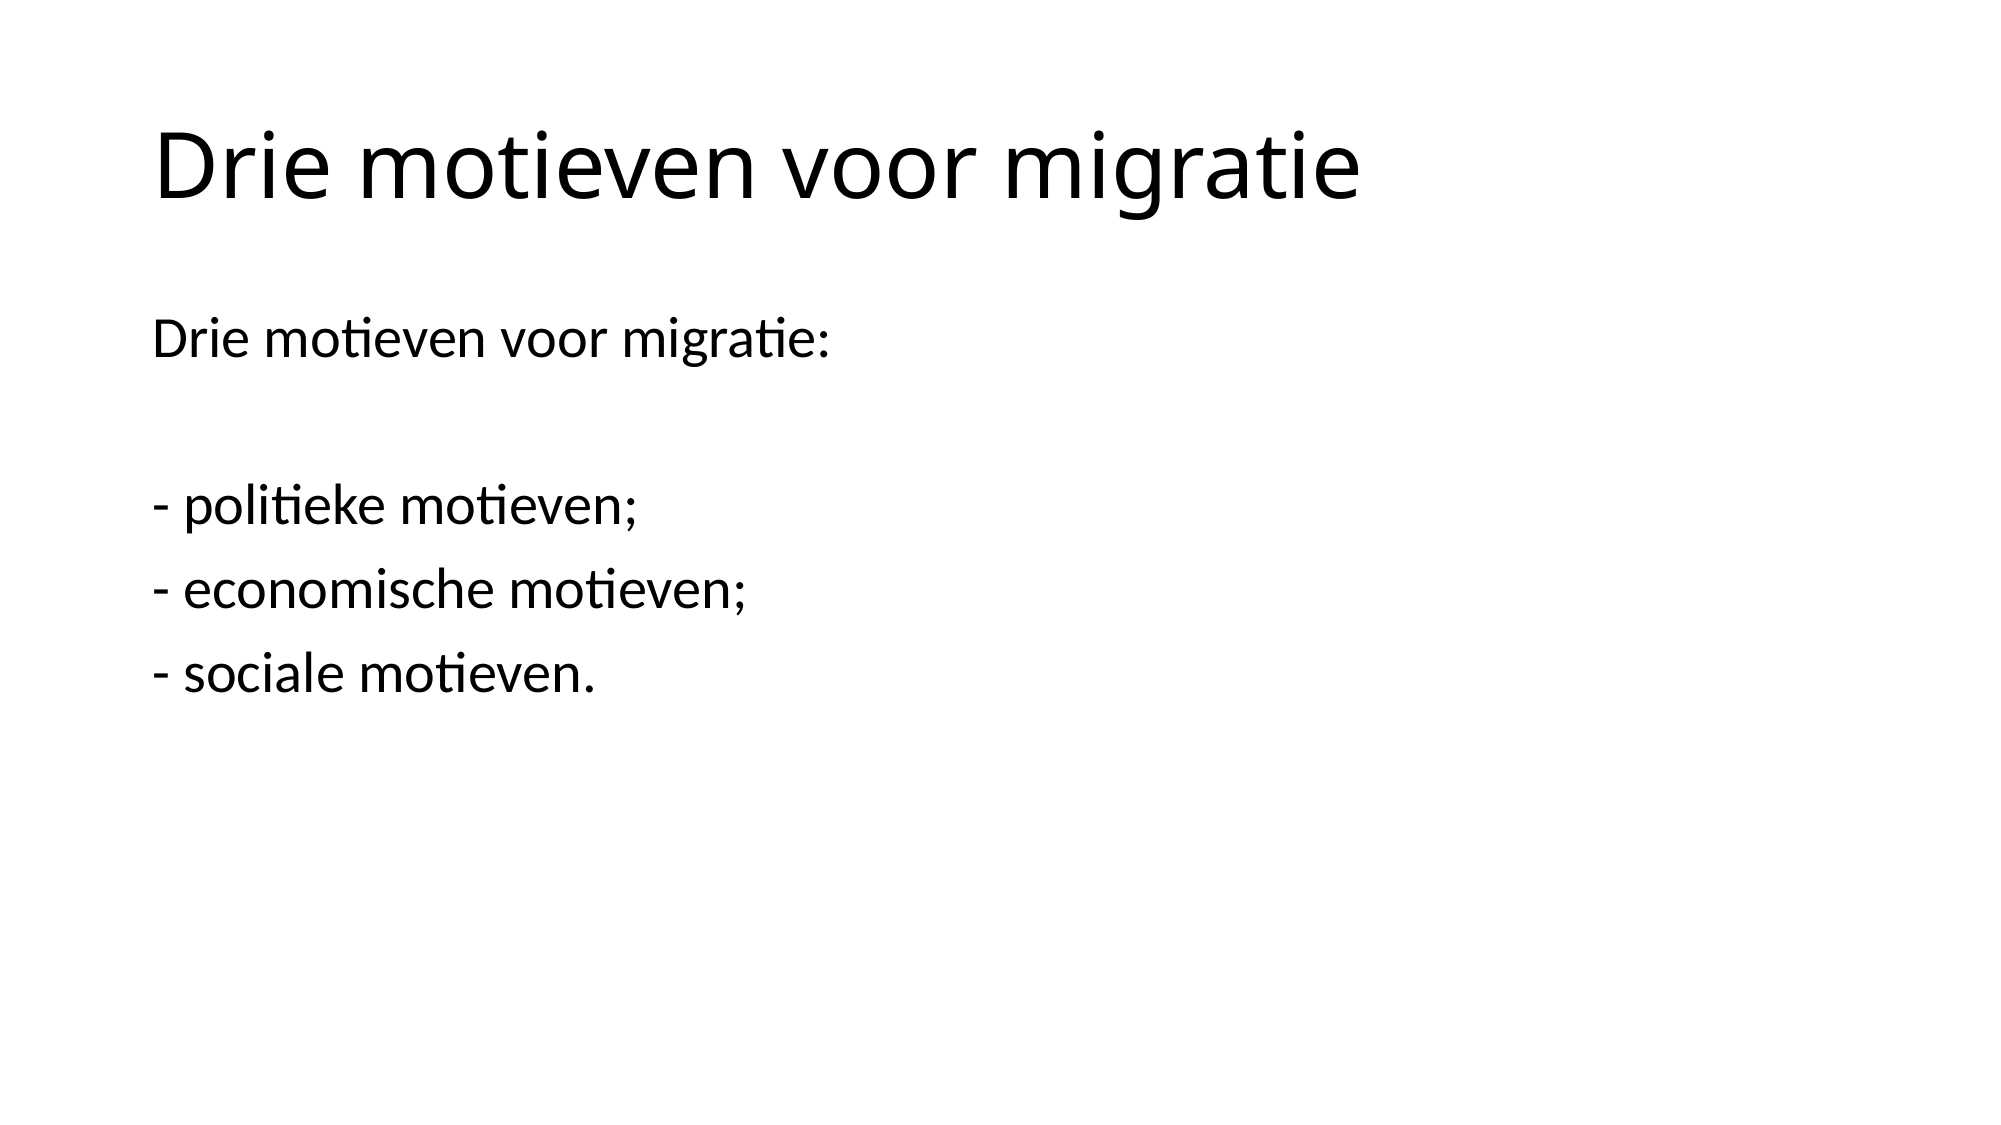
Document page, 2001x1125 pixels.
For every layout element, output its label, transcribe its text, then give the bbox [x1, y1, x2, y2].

list Drie motieven voor migratie: - politieke motieven; - economische motieven; - sociale motieven. [137, 299, 1863, 1014]
title Drie motieven voor migratie [137, 59, 1863, 278]
